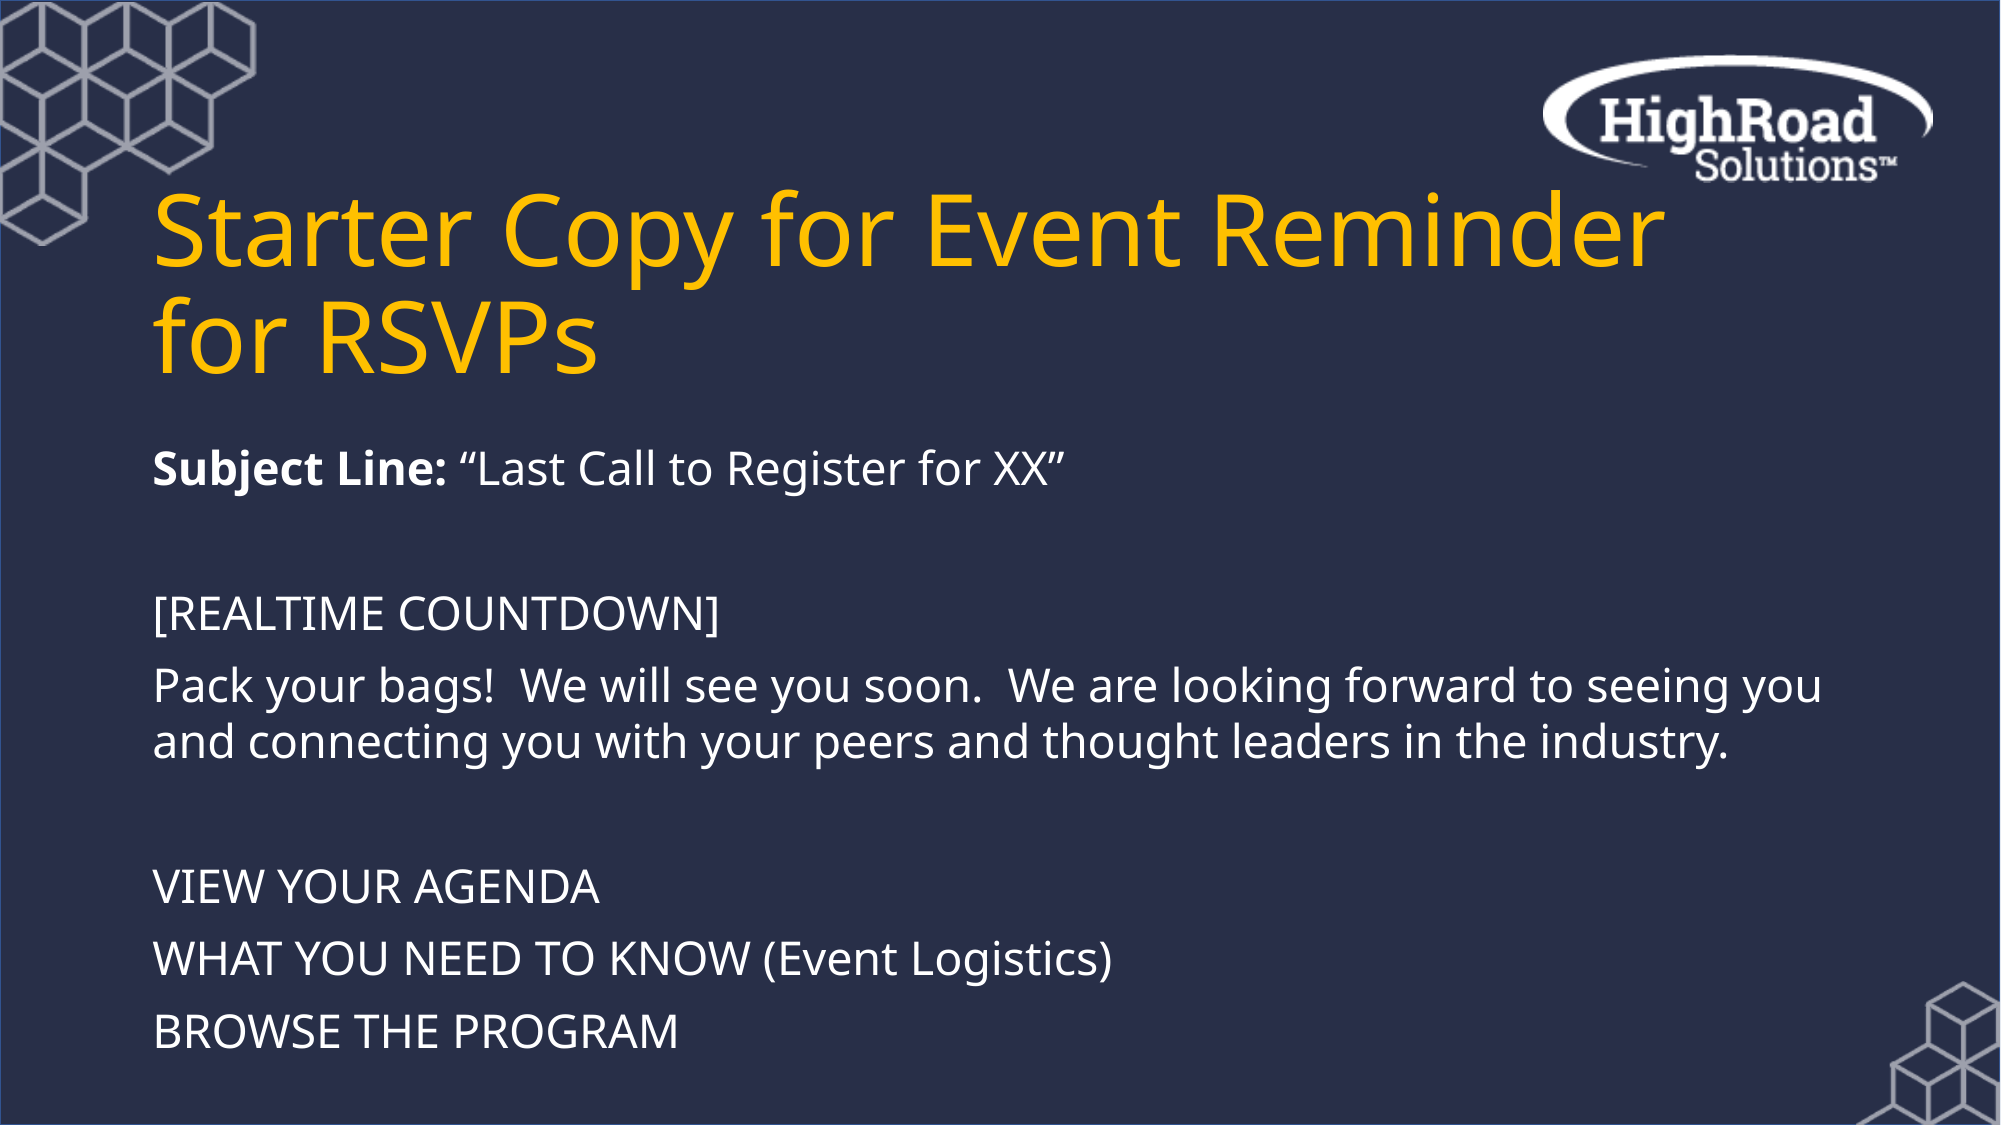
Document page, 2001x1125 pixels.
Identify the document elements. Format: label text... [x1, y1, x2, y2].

picture [1855, 981, 2000, 1125]
title Starter Copy for Event Reminder for RSVPs [137, 161, 1863, 414]
picture [0, 2, 330, 246]
text_box Subject Line: “Last Call to Register for XX” [REALTIME COUNTDOWN] Pack your bags! We will see you soon. We are looking forward to seeing you and connecting you with your peers and thought leaders in the industry. VIEW YOUR AGENDA WHAT YOU NEED TO KNOW (Event Logistics) BROWSE THE PROGRAM [137, 431, 1863, 1090]
picture [1543, 54, 1933, 183]
